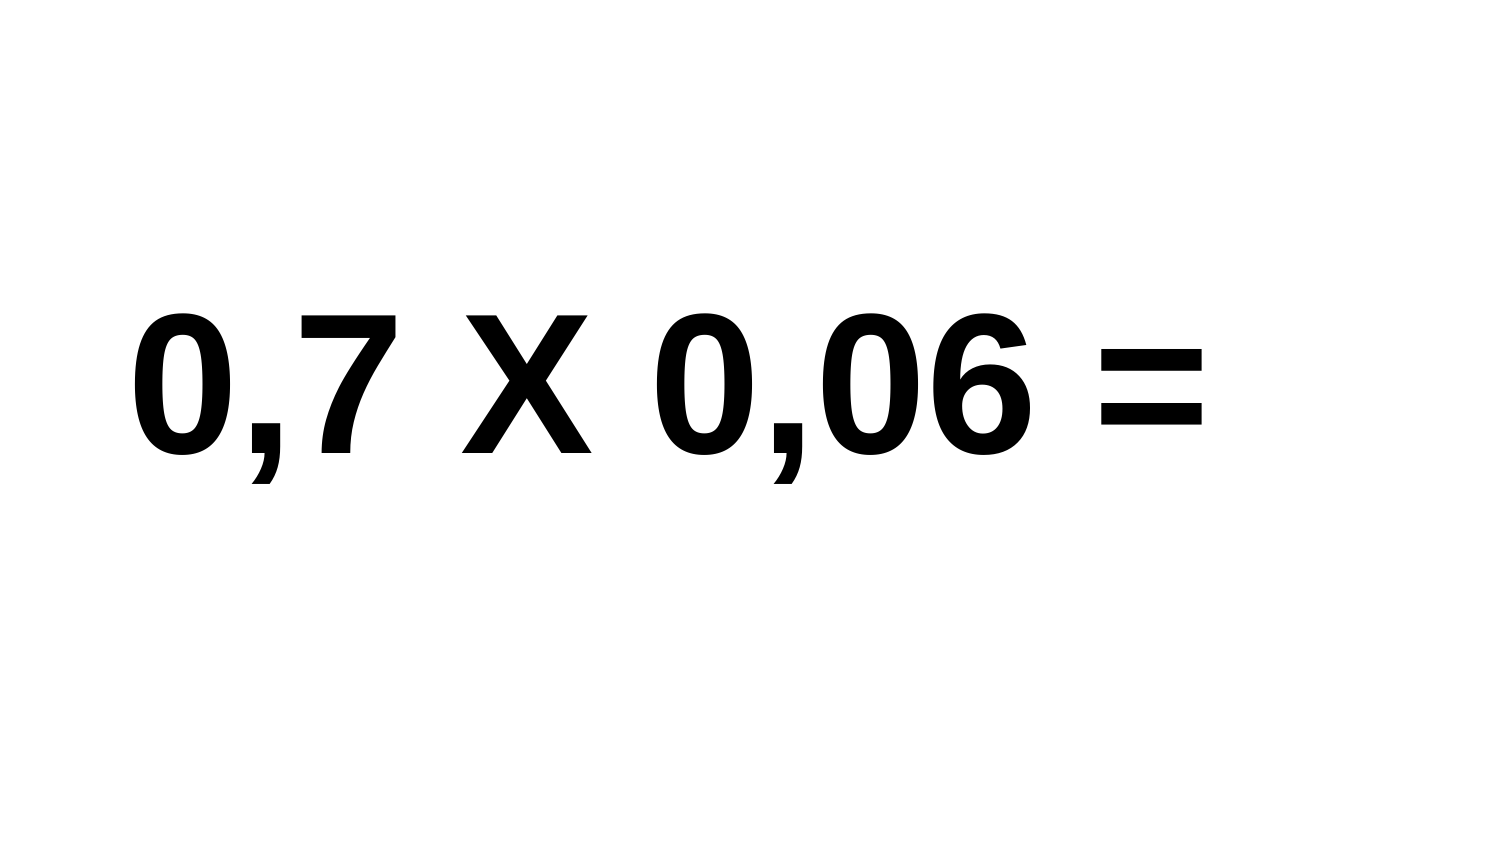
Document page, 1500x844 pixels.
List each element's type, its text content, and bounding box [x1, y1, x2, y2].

text_box 0,7 X 0,06 = [112, 318, 1388, 509]
